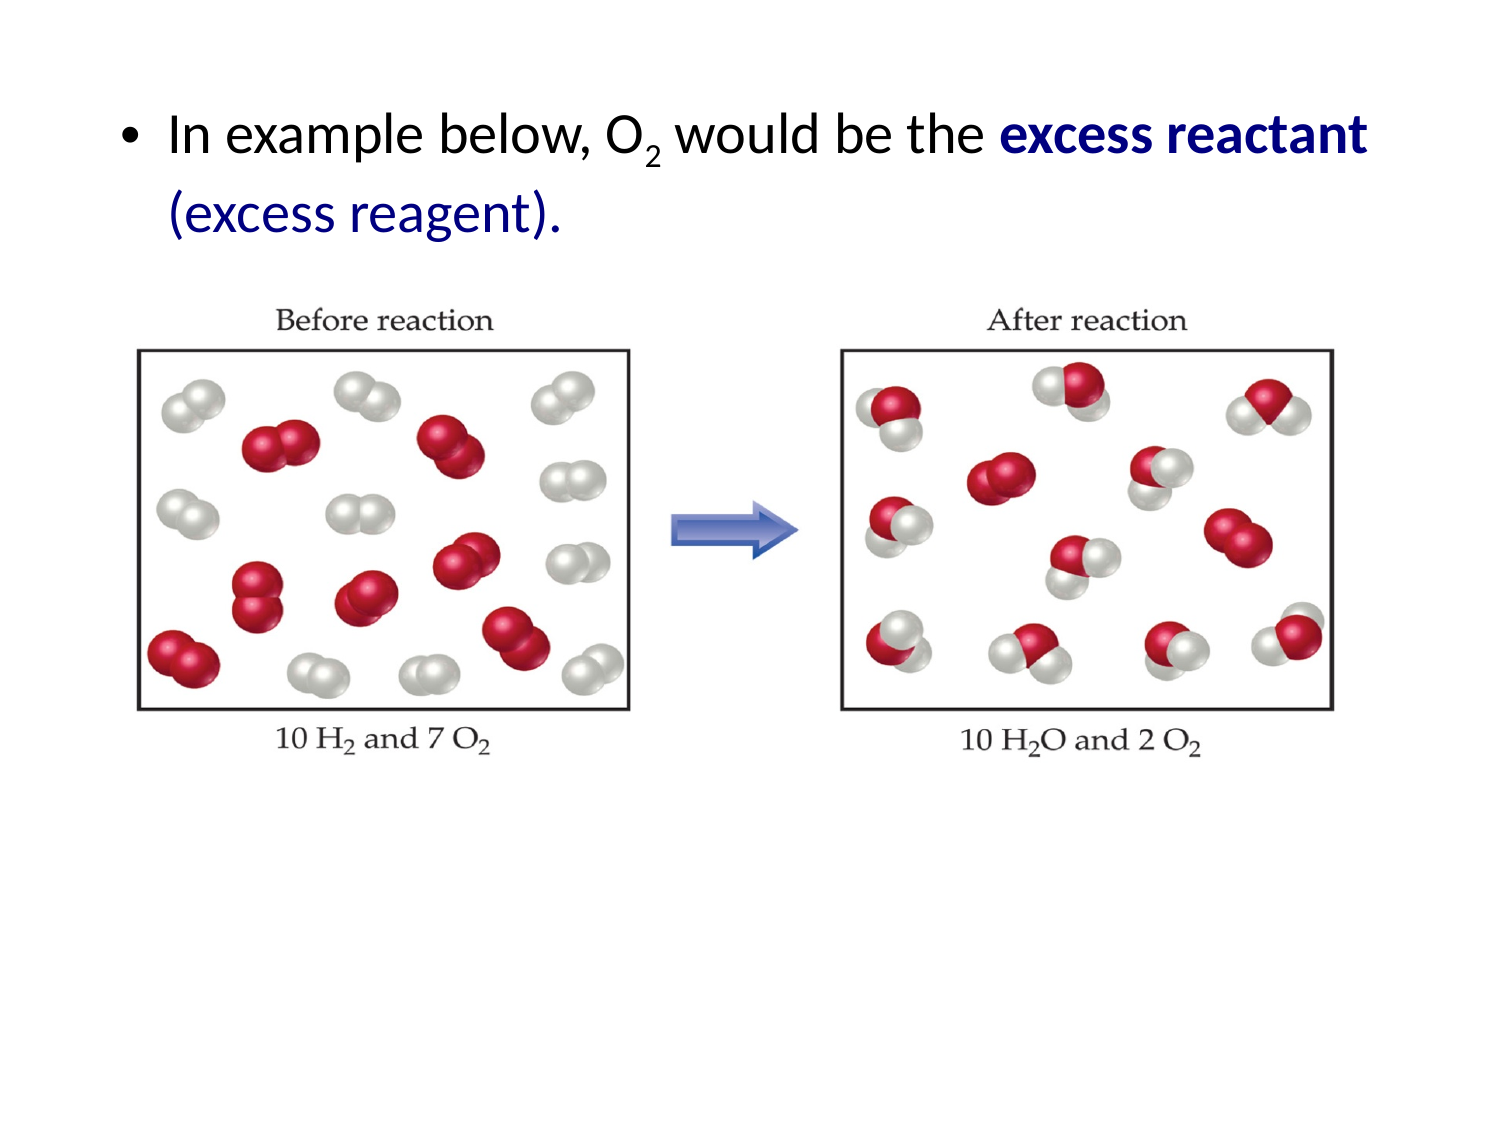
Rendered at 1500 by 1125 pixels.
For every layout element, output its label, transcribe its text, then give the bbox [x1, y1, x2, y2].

picture [128, 299, 1342, 765]
text_box In example below, O2 would be the excess reactant (excess reagent). [105, 87, 1395, 252]
